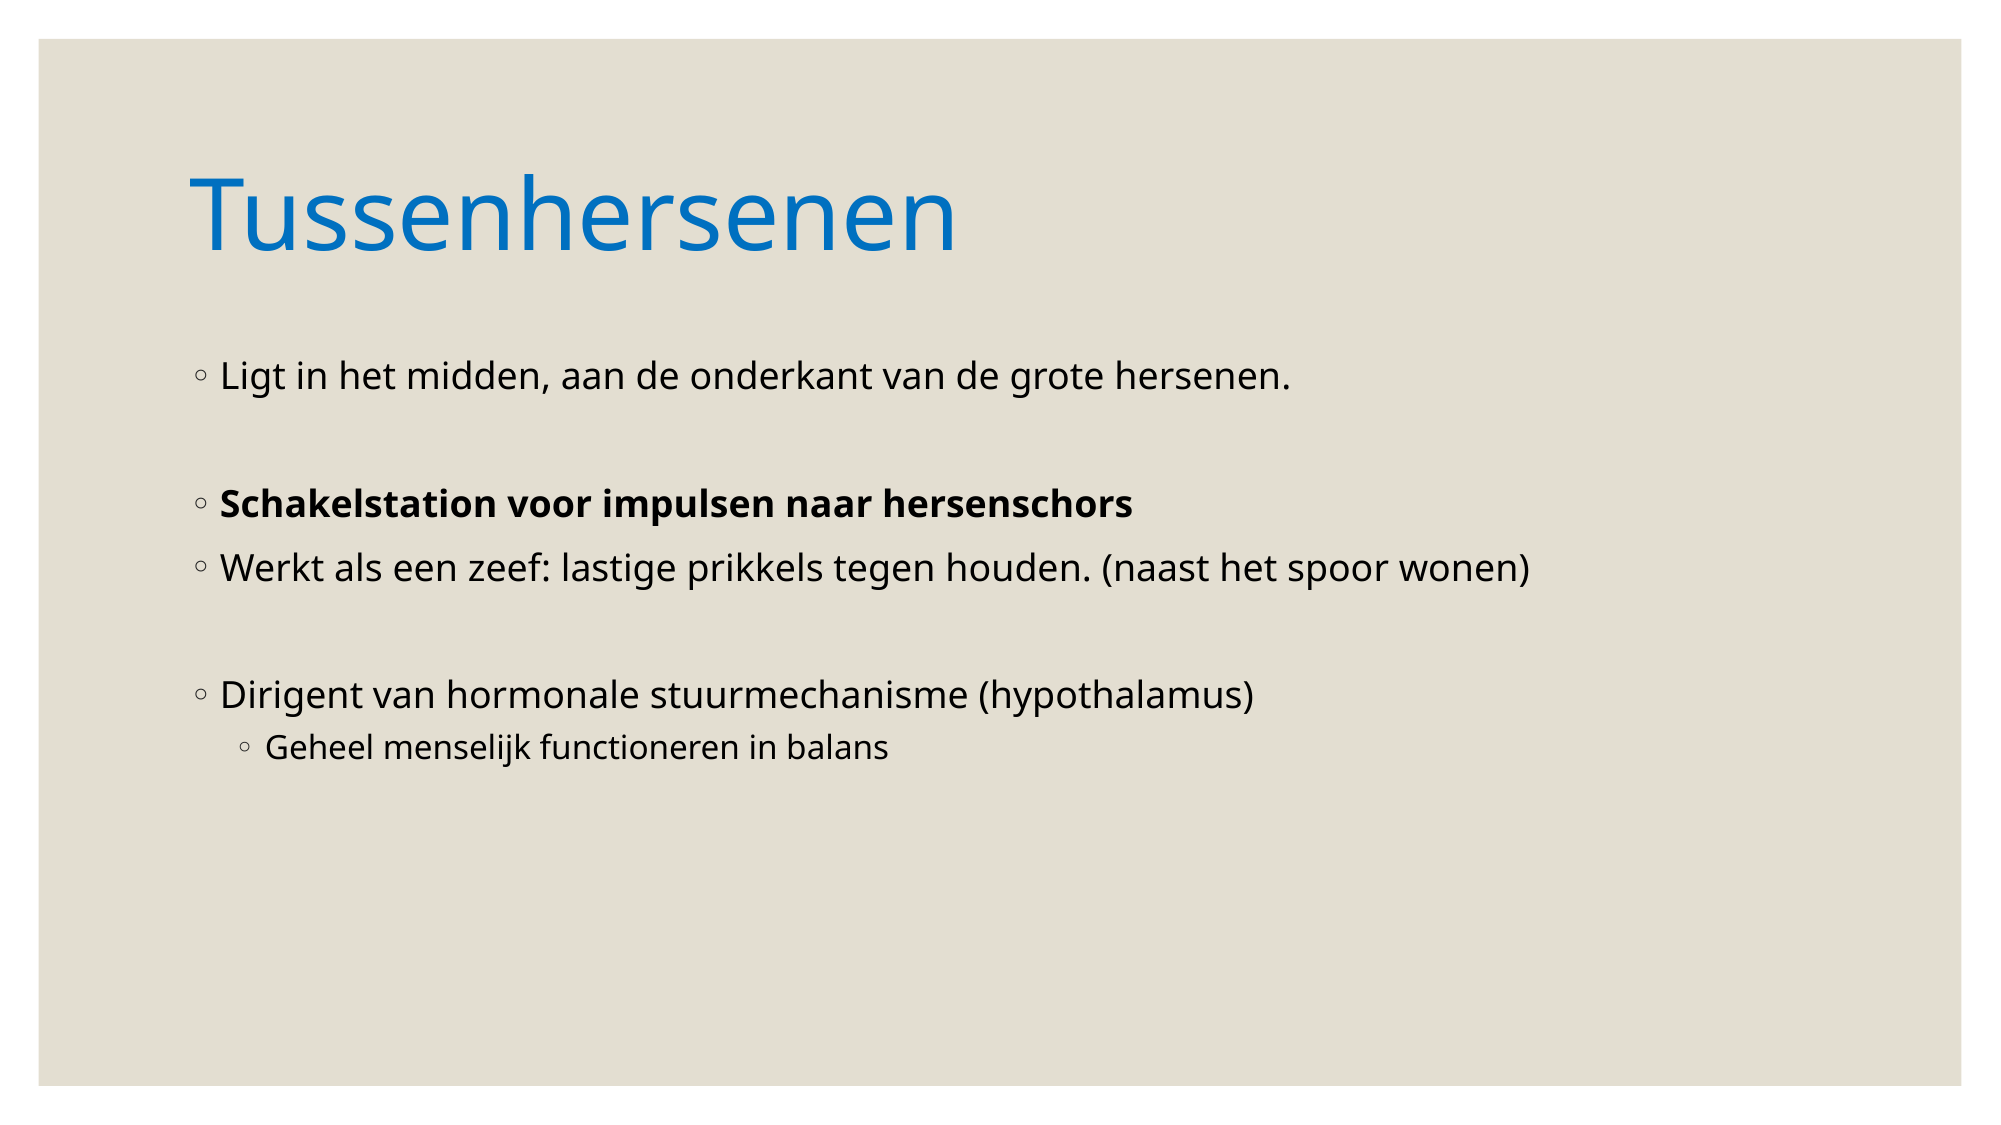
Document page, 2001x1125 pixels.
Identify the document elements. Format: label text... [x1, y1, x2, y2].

list Ligt in het midden, aan de onderkant van de grote hersenen. Schakelstation voor impulsen naar hersenschors Werkt als een zeef: lastige prikkels tegen houden. (naast het spoor wonen) Dirigent van hormonale stuurmechanisme (hypothalamus) Geheel menselijk functioneren in balans [174, 345, 1825, 990]
title Tussenhersenen [174, 105, 1825, 331]
